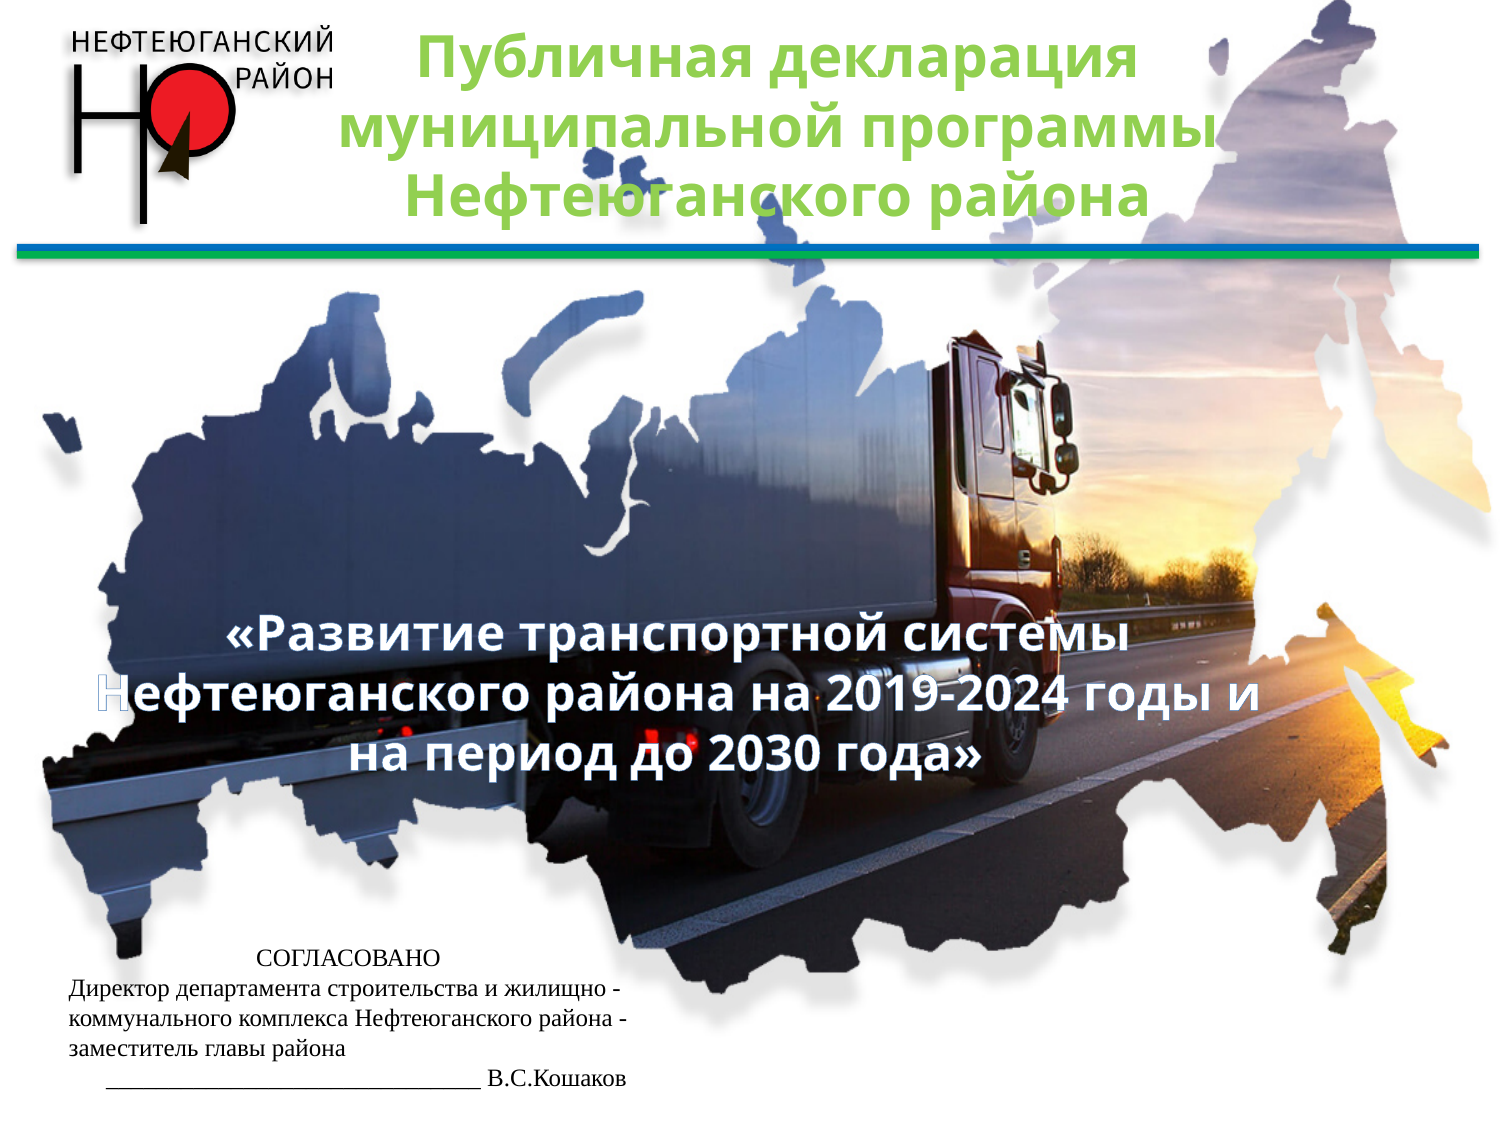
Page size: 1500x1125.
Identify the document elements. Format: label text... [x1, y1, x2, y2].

picture [34, 0, 1500, 1038]
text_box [16, 243, 1480, 259]
text_box СОГЛАСОВАНО Директор департамента строительства и жилищно - коммунального комплекса Нефтеюганского района - заместитель главы района ______________________________ В.С.Кошаков [53, 1047, 644, 1099]
